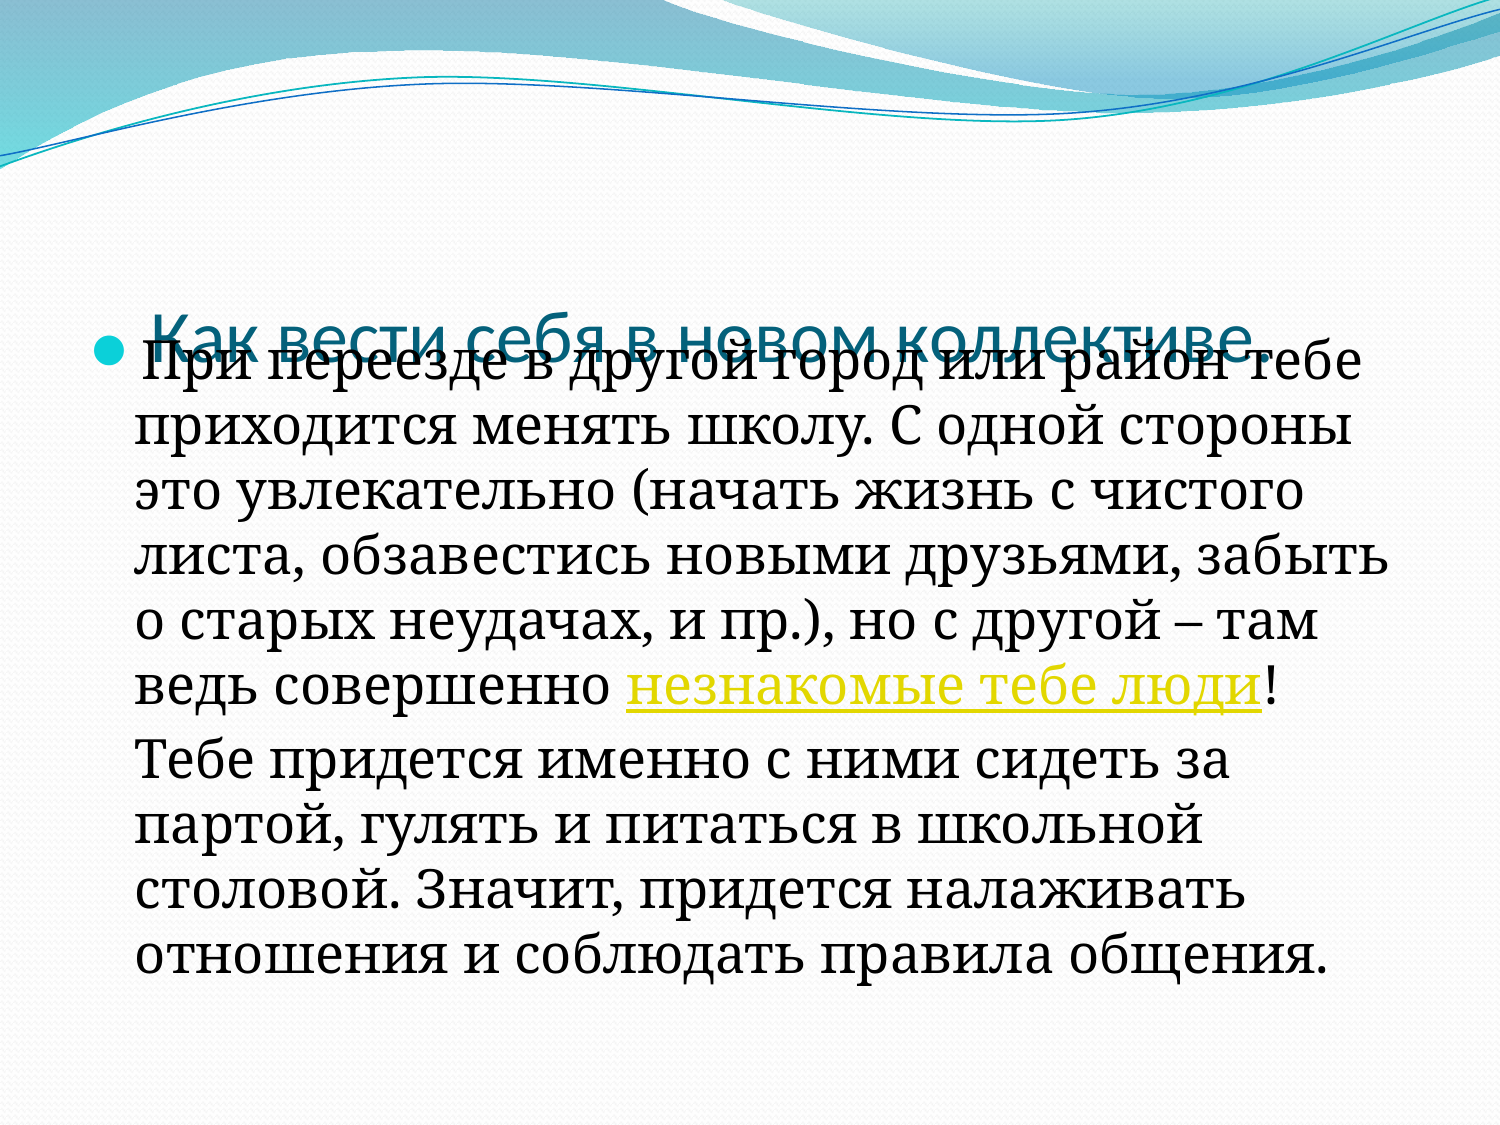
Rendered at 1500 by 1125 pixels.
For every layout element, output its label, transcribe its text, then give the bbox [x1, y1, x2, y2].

title Как вести себя в новом коллективе. [150, 278, 1500, 467]
list При переезде в другой город или район тебе приходится менять школу. С одной стороны это увлекательно (начать жизнь с чистого листа, обзавестись новыми друзьями, забыть о старых неудачах, и пр.), но с другой – там ведь совершенно незнакомые тебе люди! Тебе придется именно с ними сидеть за партой, гулять и питаться в школьной столовой. Значит, придется налаживать отношения и соблюдать правила общения. [75, 317, 1425, 1038]
